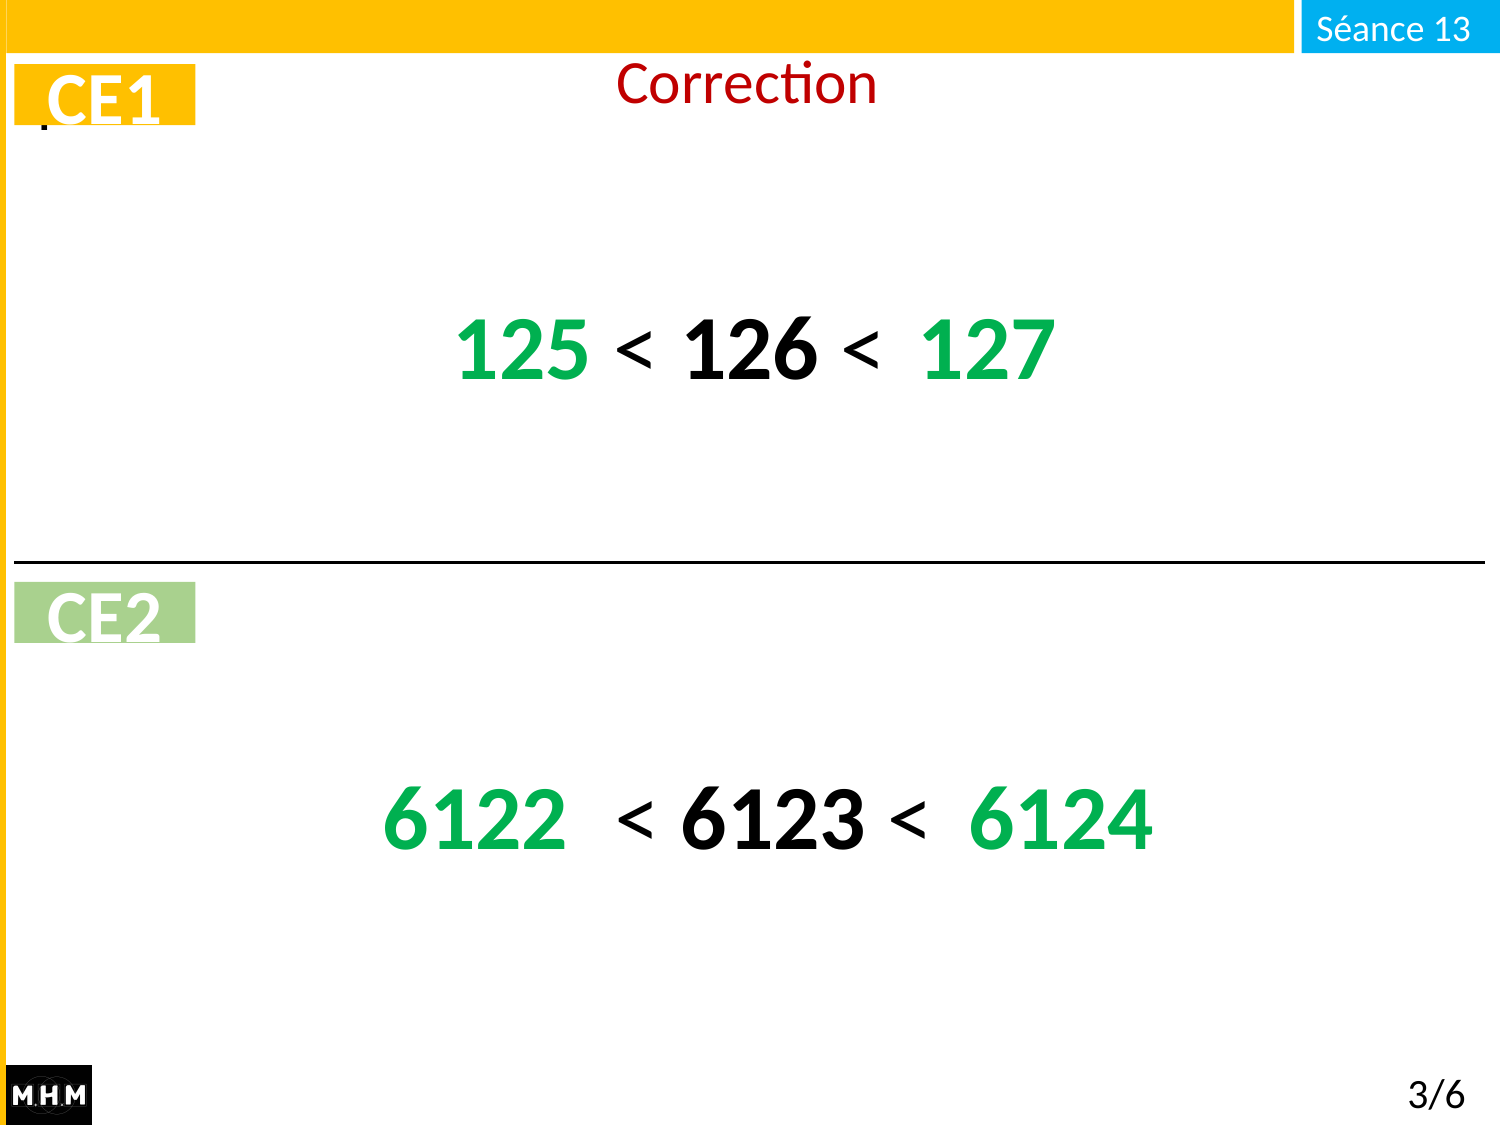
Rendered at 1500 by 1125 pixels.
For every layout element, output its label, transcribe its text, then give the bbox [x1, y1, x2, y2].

text_box … < 126 < … [609, 280, 890, 406]
text_box 6124 [949, 750, 1195, 876]
picture [6, 1065, 92, 1125]
title Correction [601, 43, 1500, 126]
text_box … < 6123 < … [619, 750, 949, 876]
text_box 125 [436, 280, 609, 406]
text_box CE2 [13, 581, 196, 644]
list 3/6 [1373, 1064, 1500, 1125]
text_box 6122 [353, 750, 619, 876]
text_box 127 [890, 280, 1086, 406]
text_box CE1 [13, 63, 196, 126]
